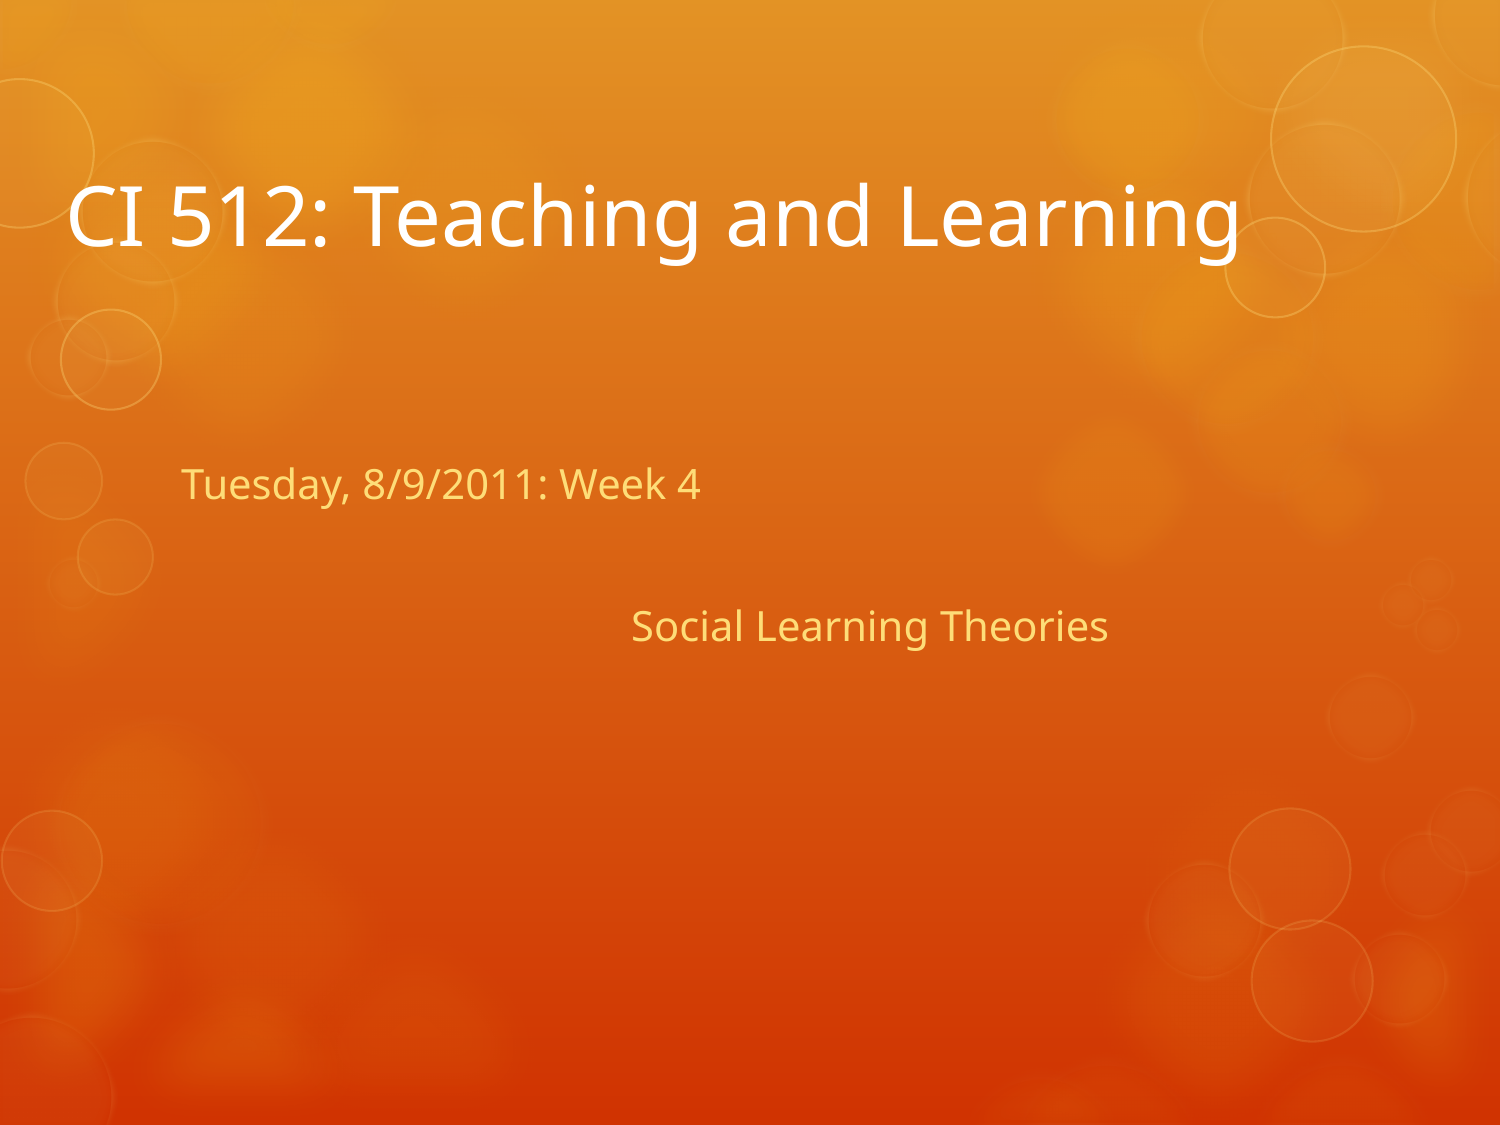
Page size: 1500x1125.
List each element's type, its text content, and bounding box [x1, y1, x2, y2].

text_box CI 512: Teaching and Learning [50, 29, 1450, 271]
subtitle Tuesday, 8/9/2011: Week 4 Social Learning Theories [166, 450, 1334, 1088]
